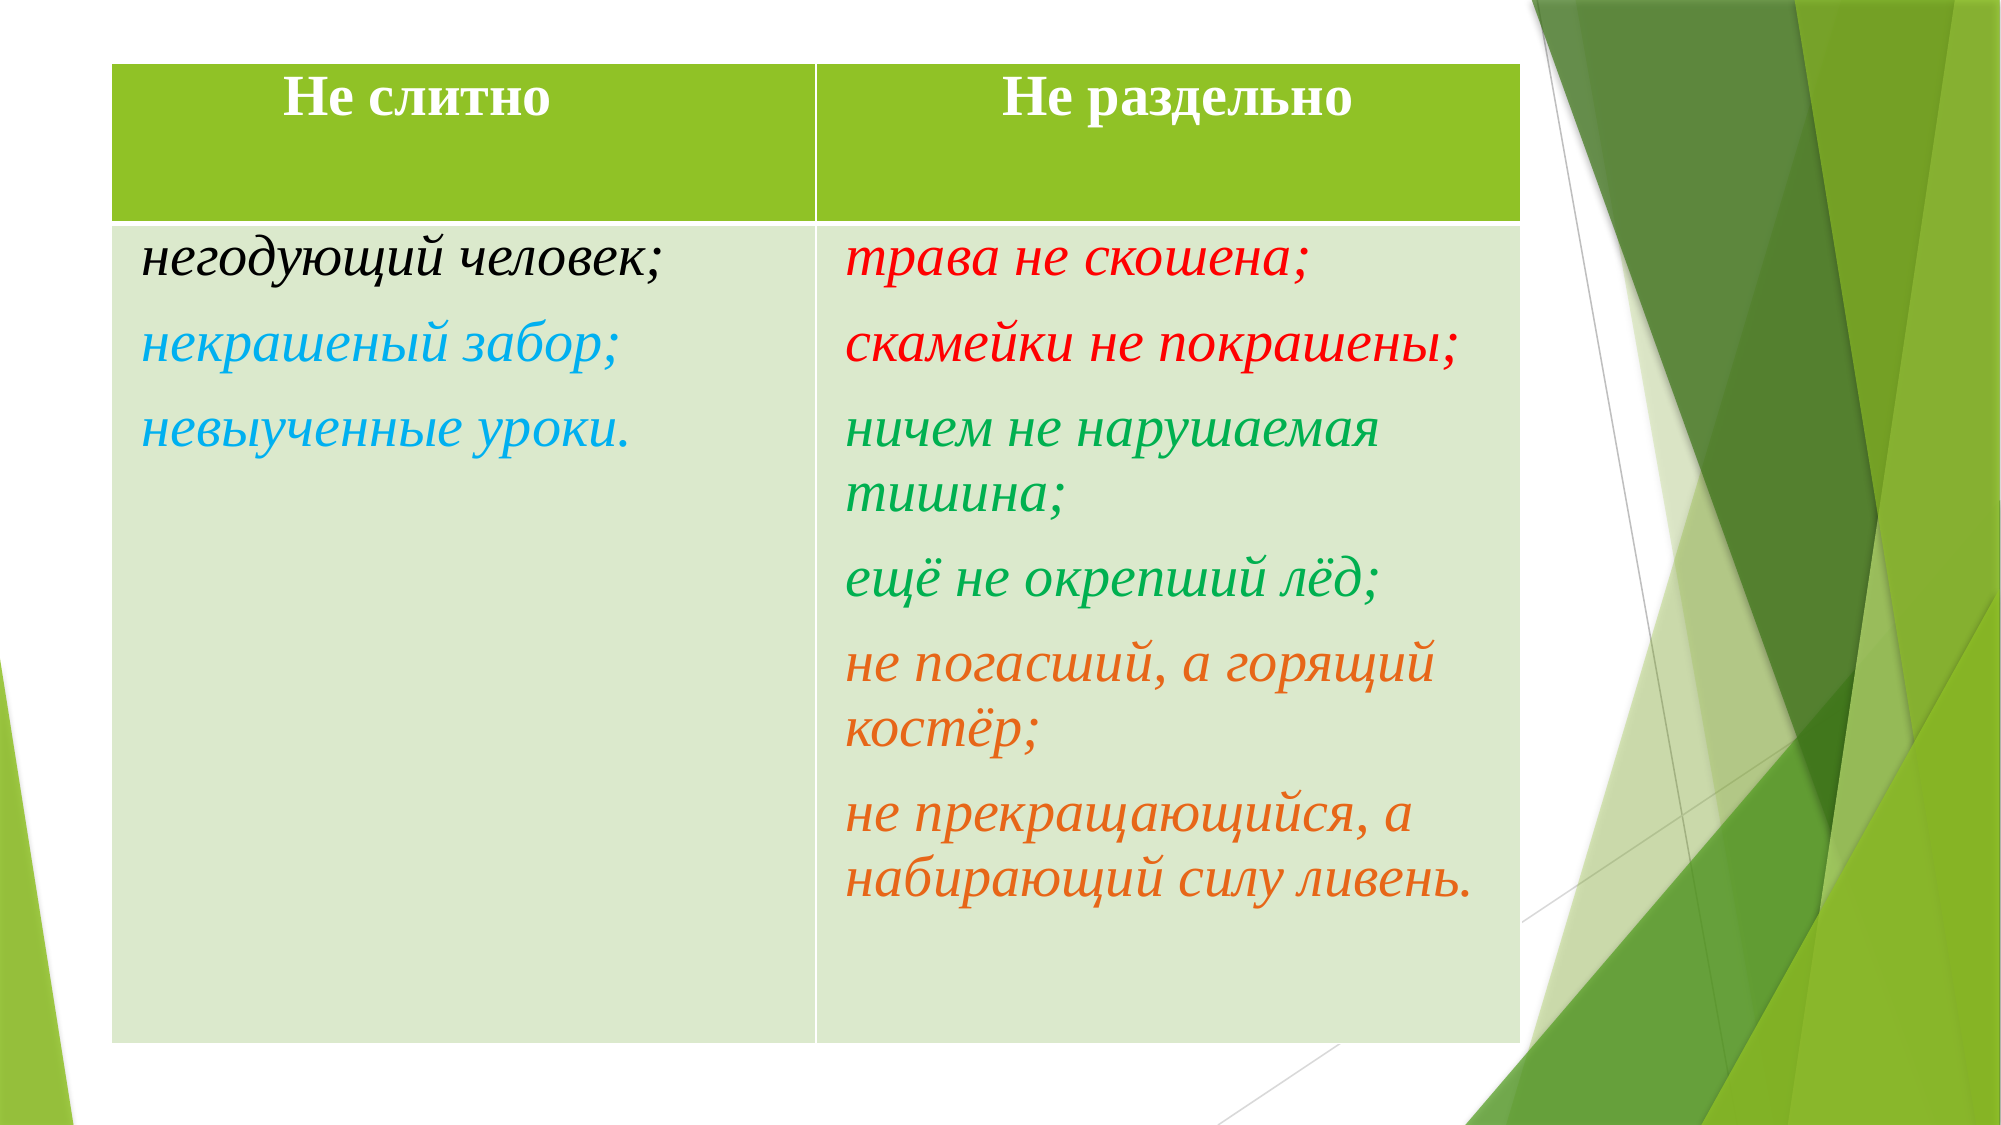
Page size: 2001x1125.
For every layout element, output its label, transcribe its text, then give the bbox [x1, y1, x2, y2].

table_cell трава не скошена; скамейки не покрашены; ничем не нарушаемая тишина; ещё не окрепший лёд; не погасший, а горящий костёр; не прекращающийся, а набирающий силу ливень. [817, 226, 1520, 1043]
table_header Не слитно [112, 64, 815, 221]
table_header Не раздельно [817, 64, 1520, 221]
table_cell негодующий человек; некрашеный забор; невыученные уроки. [112, 226, 815, 1043]
